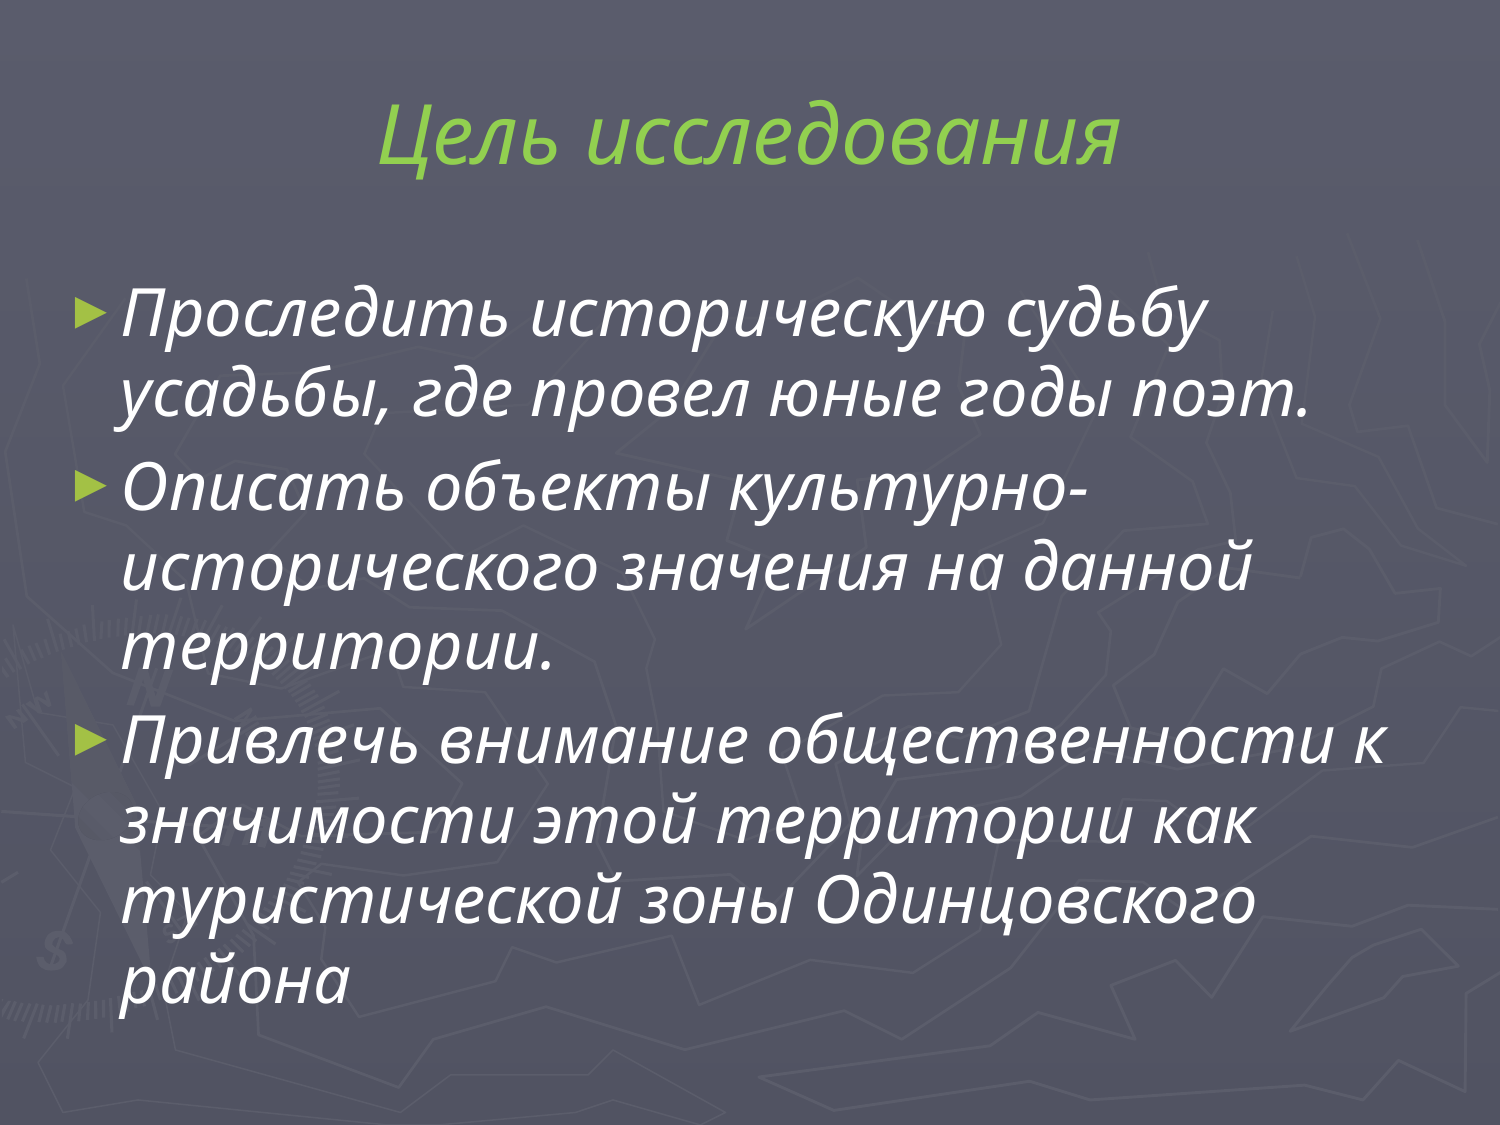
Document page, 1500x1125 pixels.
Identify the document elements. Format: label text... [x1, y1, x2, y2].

title Цель исследования [49, 37, 1451, 226]
list Проследить историческую судьбу усадьбы, где провел юные годы поэт. Описать объекты культурно-исторического значения на данной территории. Привлечь внимание общественности к значимости этой территории как туристической зоны Одинцовского района [49, 262, 1451, 1001]
